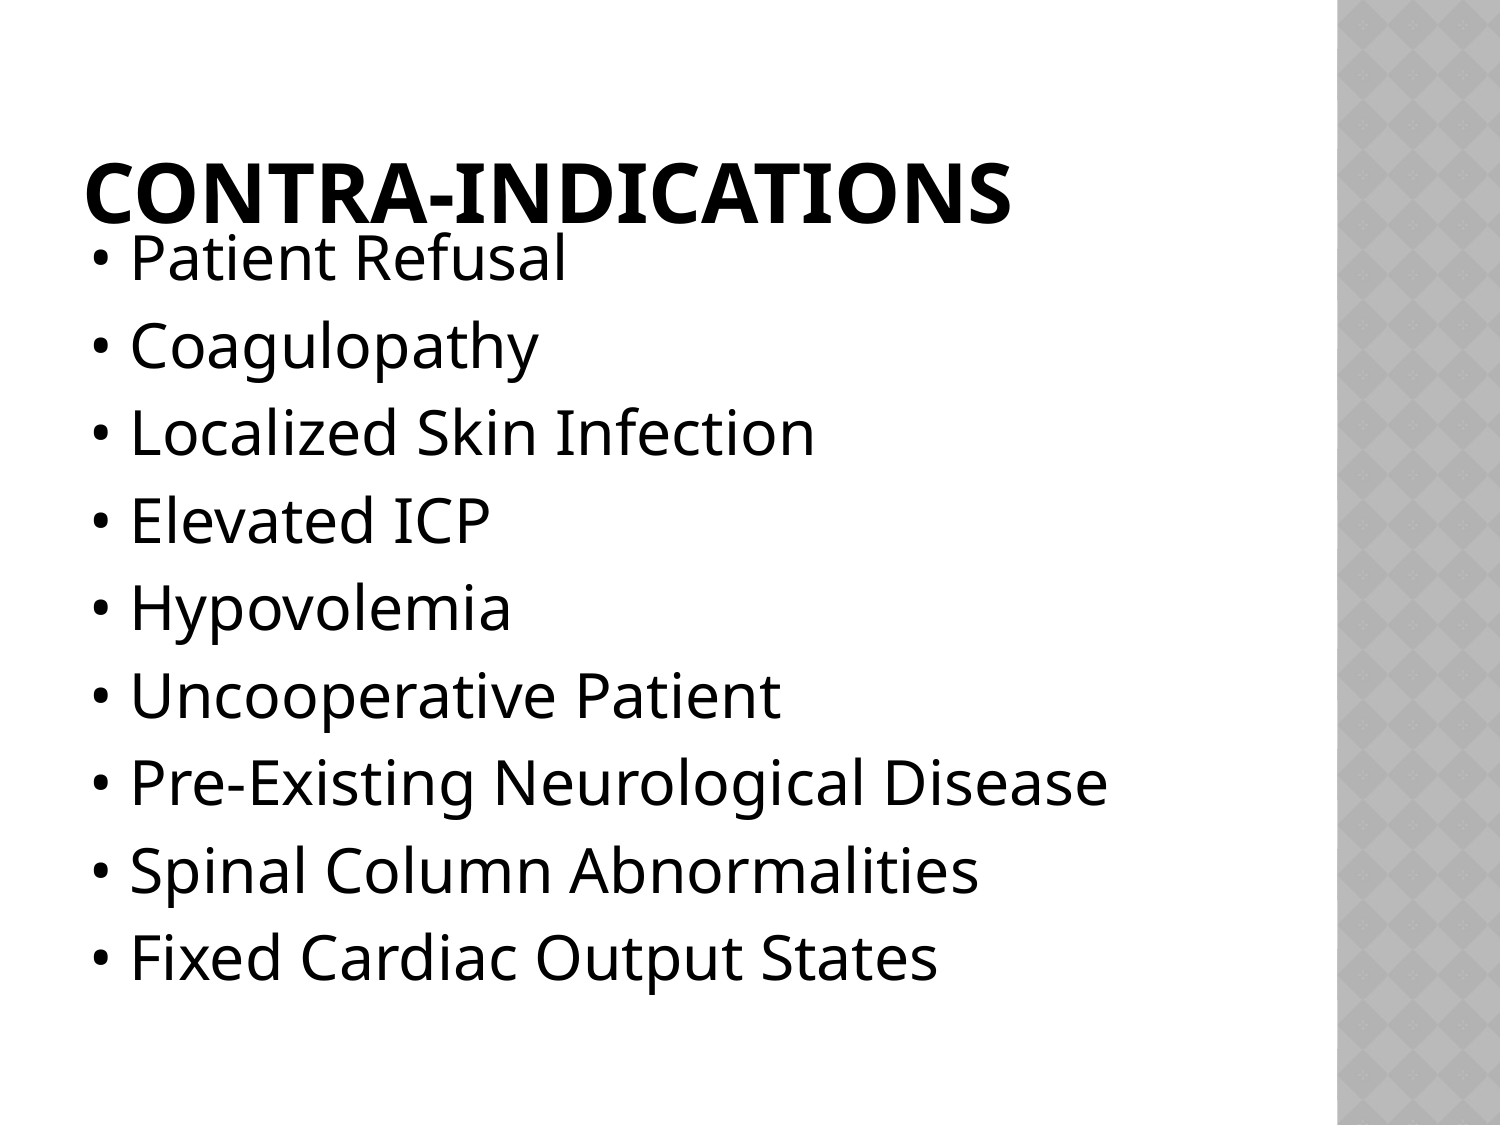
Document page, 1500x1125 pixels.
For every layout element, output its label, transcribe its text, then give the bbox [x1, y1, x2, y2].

title Contra-Indications [75, 52, 1263, 210]
list • Patient Refusal • Coagulopathy • Localized Skin Infection • Elevated ICP • Hypovolemia • Uncooperative Patient • Pre-Existing Neurological Disease • Spinal Column Abnormalities • Fixed Cardiac Output States [75, 210, 1425, 1005]
